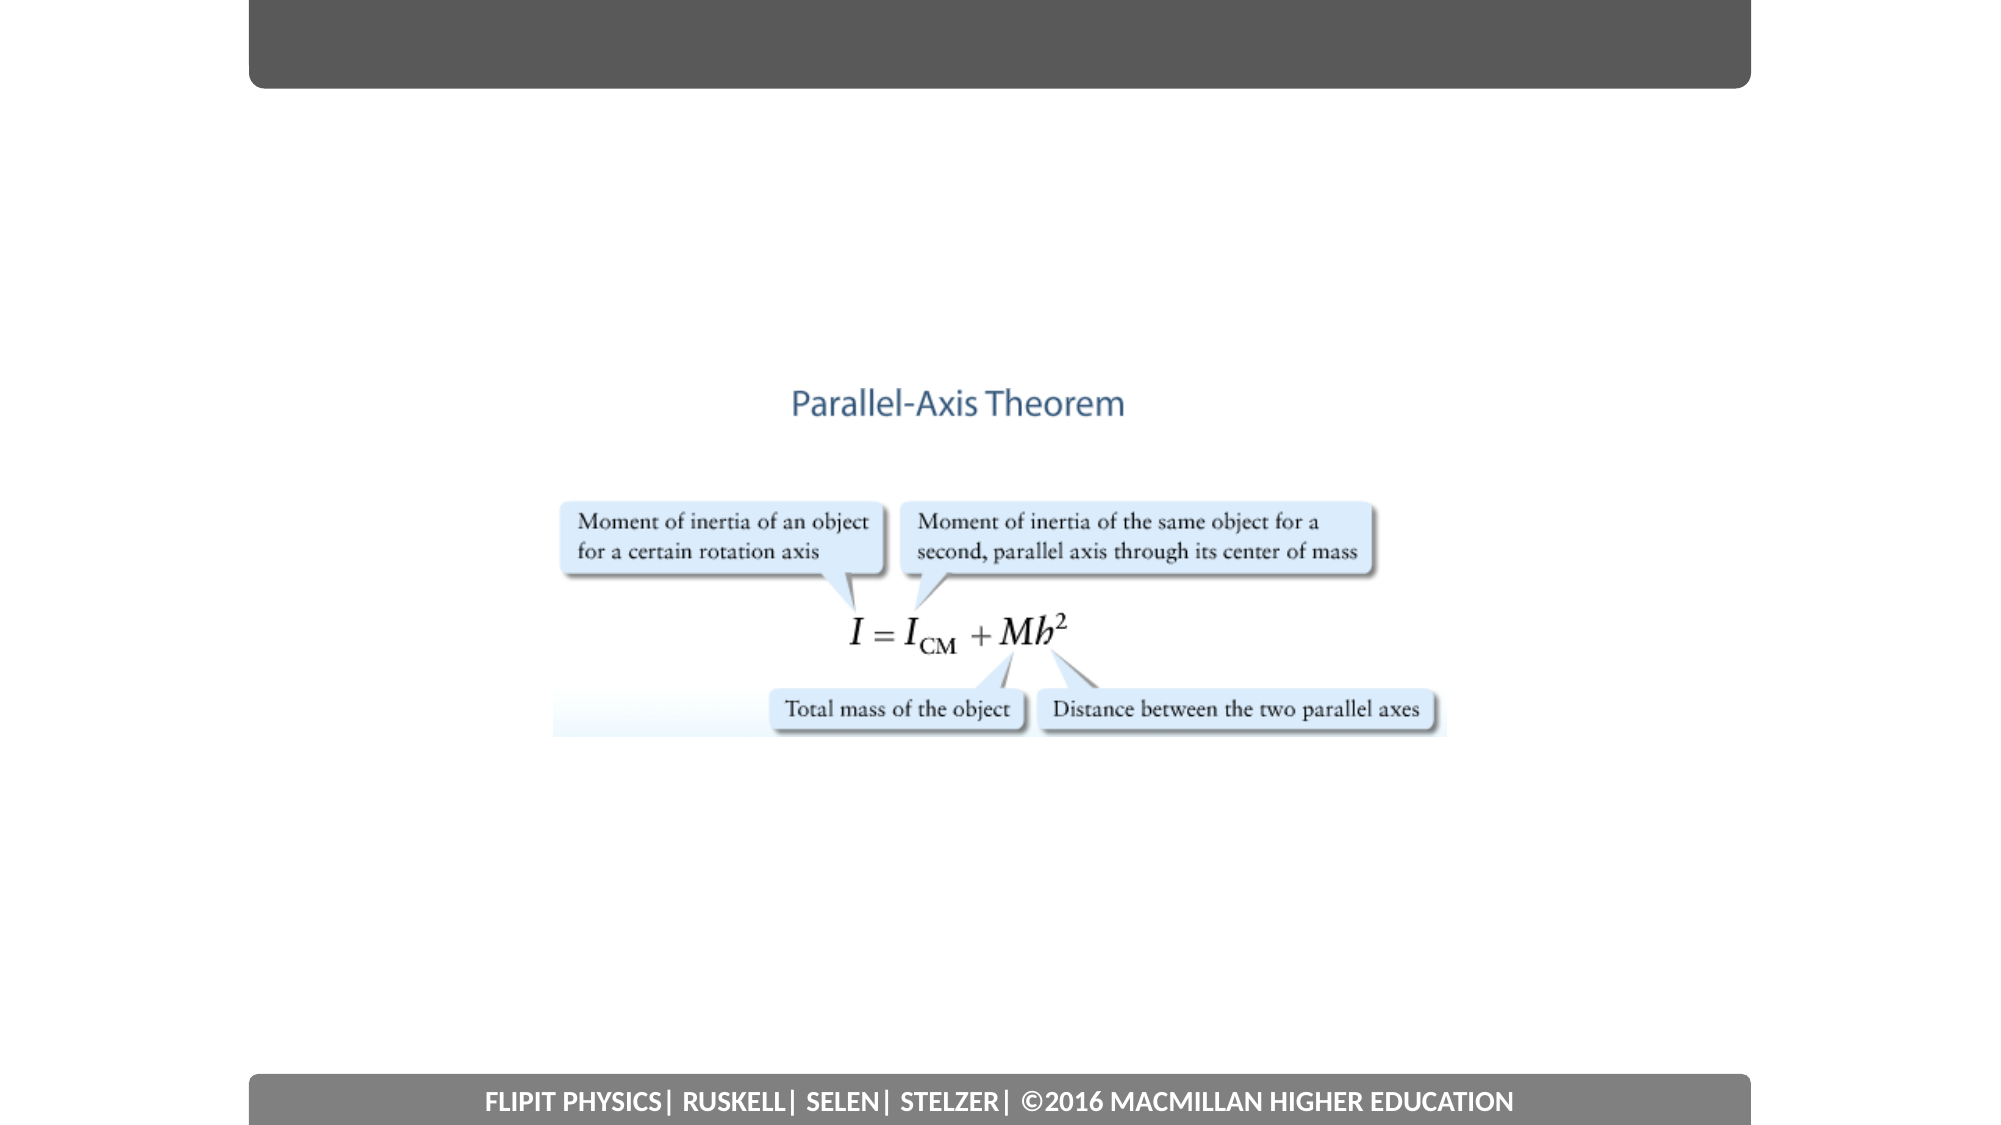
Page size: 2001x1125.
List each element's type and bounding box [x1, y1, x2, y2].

text_box [249, 1074, 1750, 1125]
text_box [248, 0, 1752, 89]
picture [553, 388, 1447, 737]
